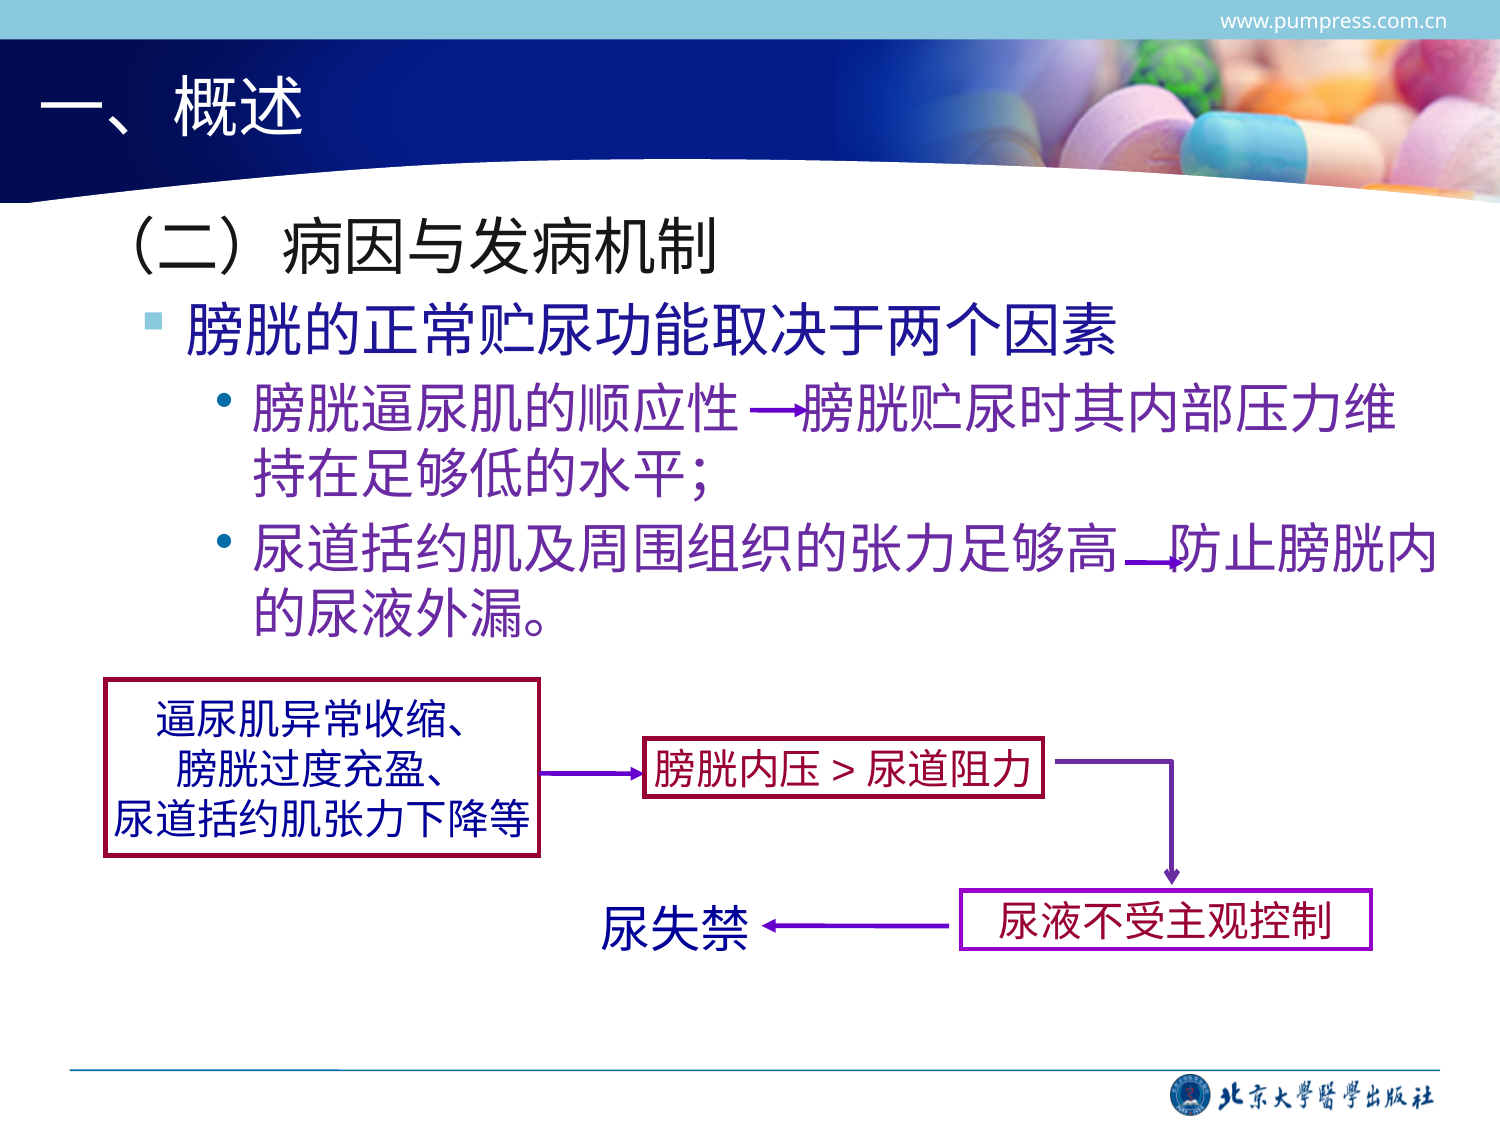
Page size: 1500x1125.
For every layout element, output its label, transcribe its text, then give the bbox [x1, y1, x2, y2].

text_box 尿失禁 [585, 890, 786, 966]
list （二）病因与发病机制 膀胱的正常贮尿功能取决于两个因素 膀胱逼尿肌的顺应性 膀胱贮尿时其内部压力维持在足够低的水平； 尿道括约肌及周围组织的张力足够高 防止膀胱内的尿液外漏。 [49, 198, 1463, 1026]
title 一、概述 [23, 58, 1349, 152]
picture [0, 40, 1500, 203]
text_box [1054, 761, 1172, 886]
slide_number www.pumpress.com.cn [1024, 0, 1463, 38]
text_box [105, 679, 1044, 856]
text_box 尿液不受主观控制 [960, 890, 1372, 950]
picture [1170, 1074, 1436, 1118]
